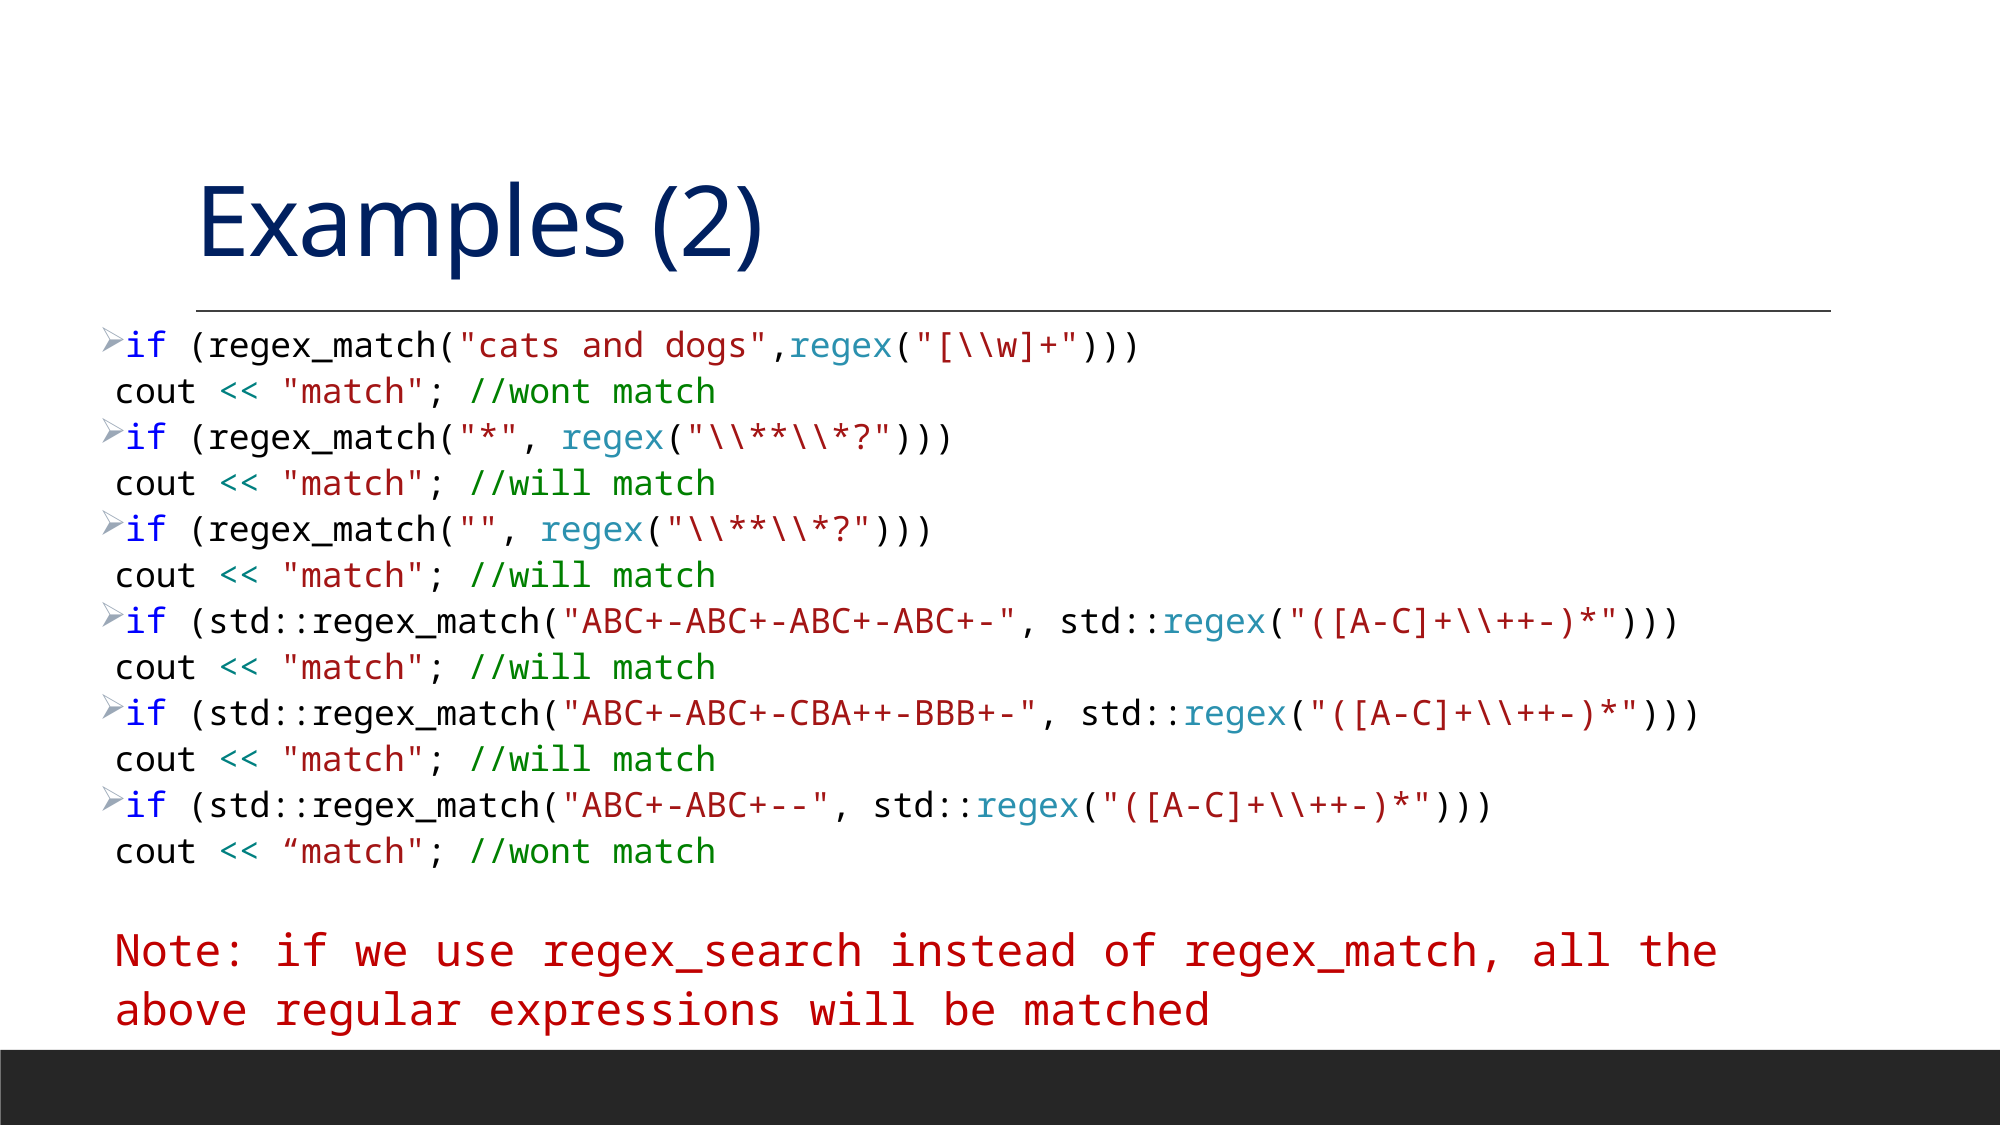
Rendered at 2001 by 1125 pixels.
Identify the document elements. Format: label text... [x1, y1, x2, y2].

title Examples (2) [180, 47, 1830, 285]
list if (regex_match("cats and dogs",regex("[\\w]+"))) cout << "match"; //wont match if (regex_match("*", regex("\\**\\*?"))) cout << "match"; //will match if (regex_match("", regex("\\**\\*?"))) cout << "match"; //will match if (std::regex_match("ABC+-ABC+-ABC+-ABC+-", std::regex("([A-C]+\\++-)*"))) cout << "match"; //will match if (std::regex_match("ABC+-ABC+-CBA++-BBB+-", std::regex("([A-C]+\\++-)*"))) cout << "match"; //will match if (std::regex_match("ABC+-ABC+--", std::regex("([A-C]+\\++-)*"))) cout << “match"; //wont match Note: if we use regex_search instead of regex_match, all the above regular expressions will be matched [99, 311, 1830, 1046]
